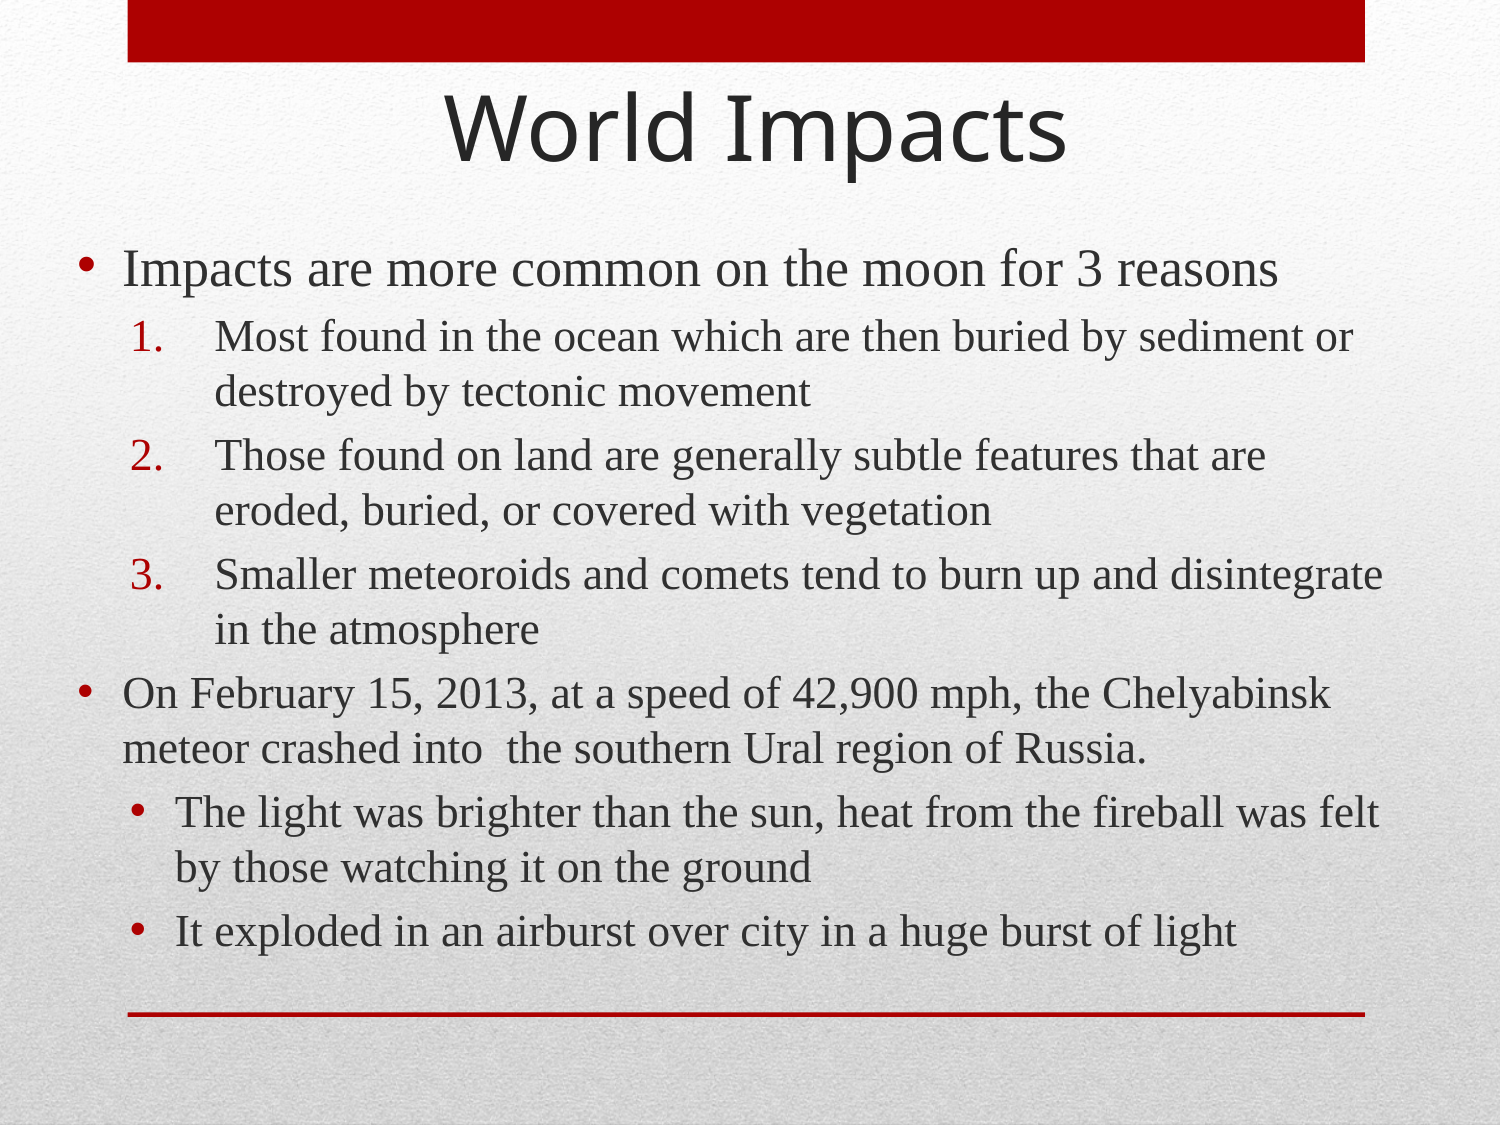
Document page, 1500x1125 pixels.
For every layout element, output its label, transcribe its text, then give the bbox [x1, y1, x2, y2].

list Impacts are more common on the moon for 3 reasons Most found in the ocean which are then buried by sediment or destroyed by tectonic movement Those found on land are generally subtle features that are eroded, buried, or covered with vegetation Smaller meteoroids and comets tend to burn up and disintegrate in the atmosphere On February 15, 2013, at a speed of 42,900 mph, the Chelyabinsk meteor crashed into the southern Ural region of Russia. The light was brighter than the sun, heat from the fireball was felt by those watching it on the ground It exploded in an airburst over city in a huge burst of light [62, 187, 1400, 1000]
title World Impacts [200, 50, 1338, 188]
